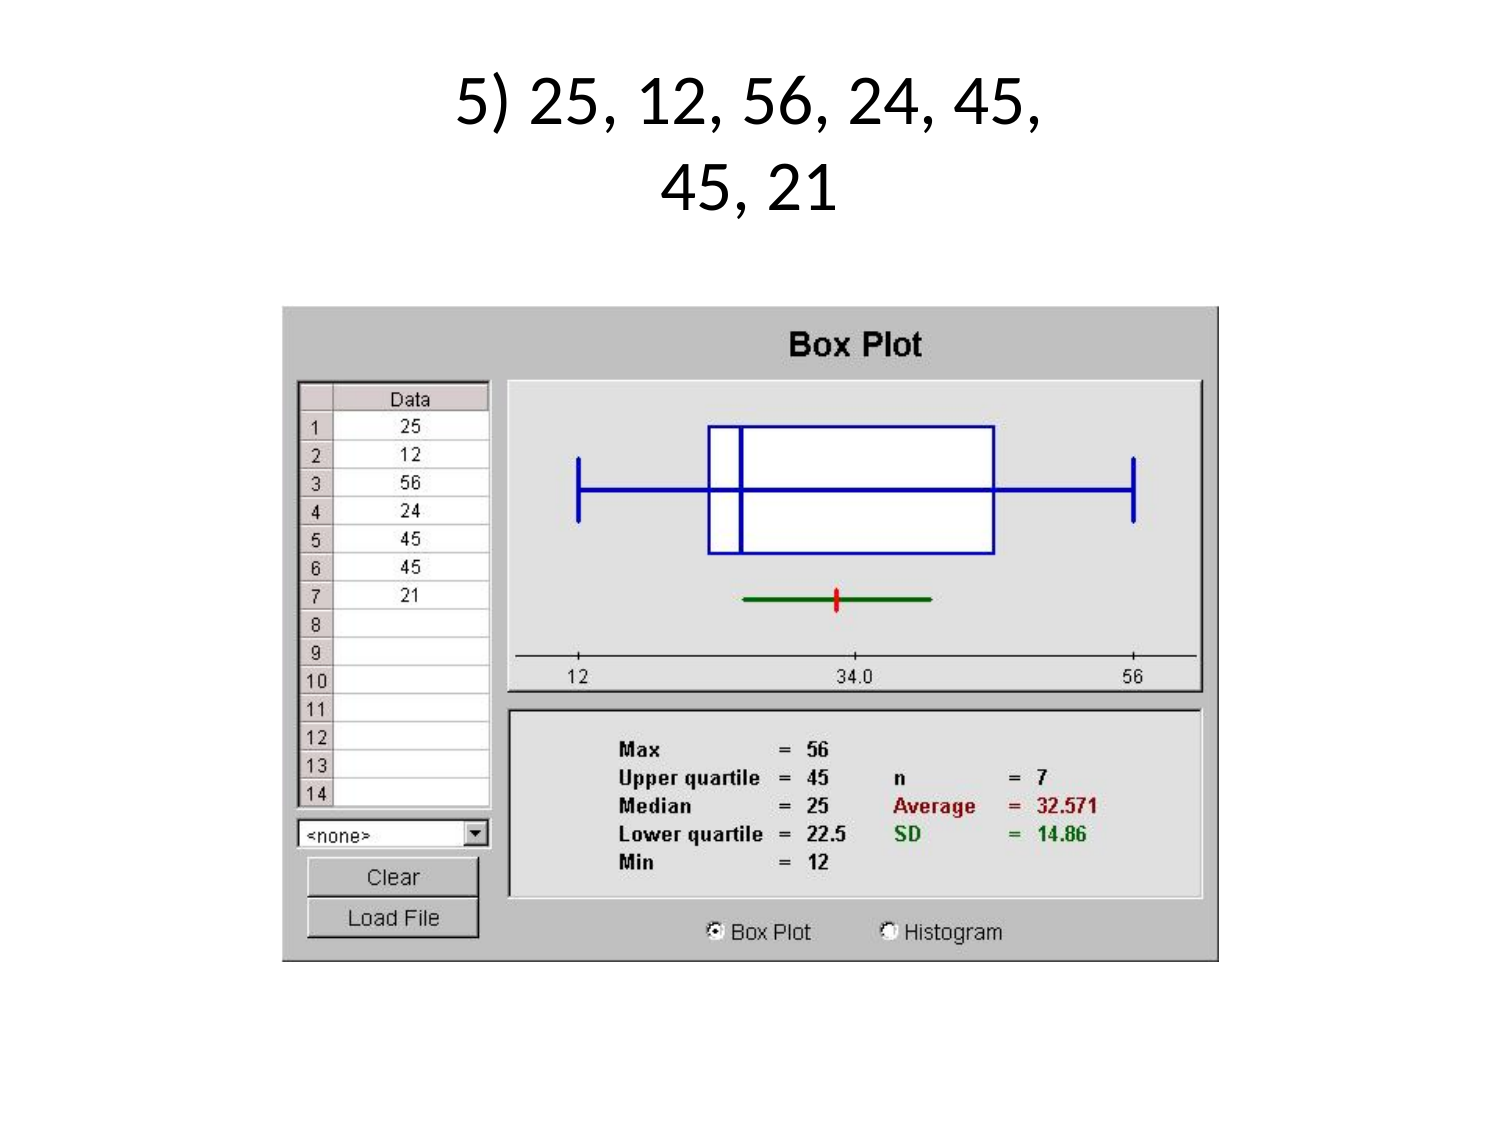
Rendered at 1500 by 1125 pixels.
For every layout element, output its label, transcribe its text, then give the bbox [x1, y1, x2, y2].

title 5) 25, 12, 56, 24, 45, 45, 21 [75, 45, 1425, 233]
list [281, 305, 1219, 963]
